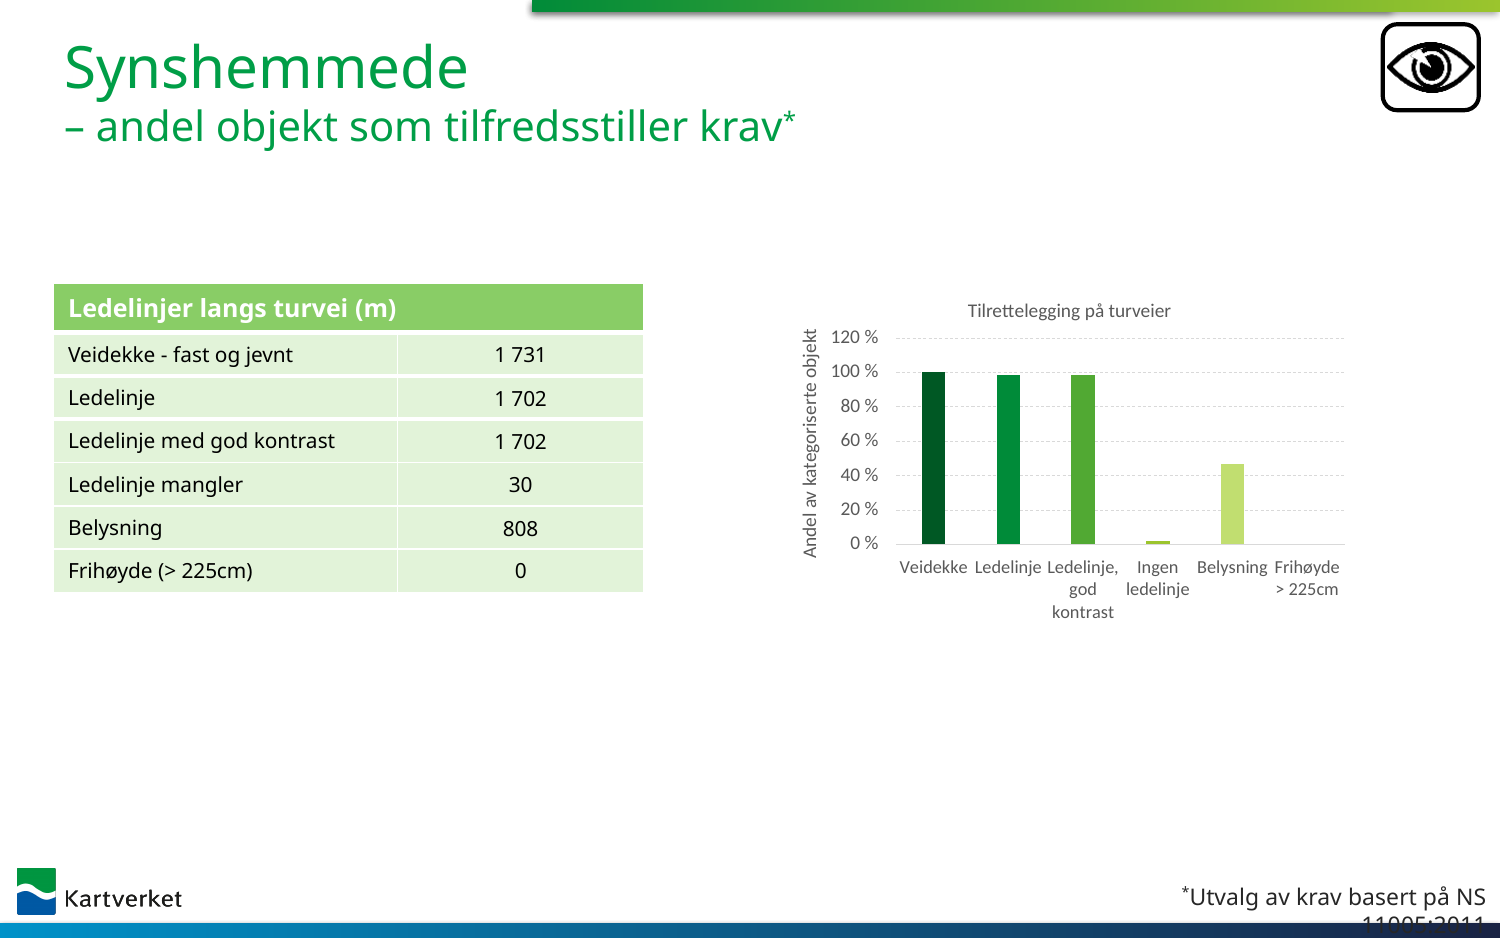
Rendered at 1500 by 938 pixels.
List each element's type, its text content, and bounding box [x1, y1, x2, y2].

text_box Synshemmede – andel objekt som tilfredsstiller krav* [49, 24, 1431, 158]
table_cell Frihøyde (> 225cm) [54, 550, 397, 592]
table_cell Ledelinje med god kontrast [54, 421, 397, 462]
text_box *Utvalg av krav basert på NS 11005:2011 [1068, 873, 1500, 938]
table_cell 0 [398, 550, 643, 592]
table_header Ledelinjer langs turvei (m) [54, 284, 643, 330]
table_cell 1 702 [398, 421, 643, 462]
table_cell Ledelinje mangler [54, 463, 397, 505]
table_cell Belysning [54, 507, 397, 548]
table_cell Ledelinje [54, 378, 397, 417]
table_cell 1 731 [398, 335, 643, 374]
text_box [1382, 24, 1480, 111]
table_cell 1 702 [398, 378, 643, 417]
table_cell Veidekke - fast og jevnt [54, 335, 397, 374]
picture [791, 291, 1348, 630]
table_cell 808 [398, 507, 643, 548]
table_cell 30 [398, 463, 643, 505]
